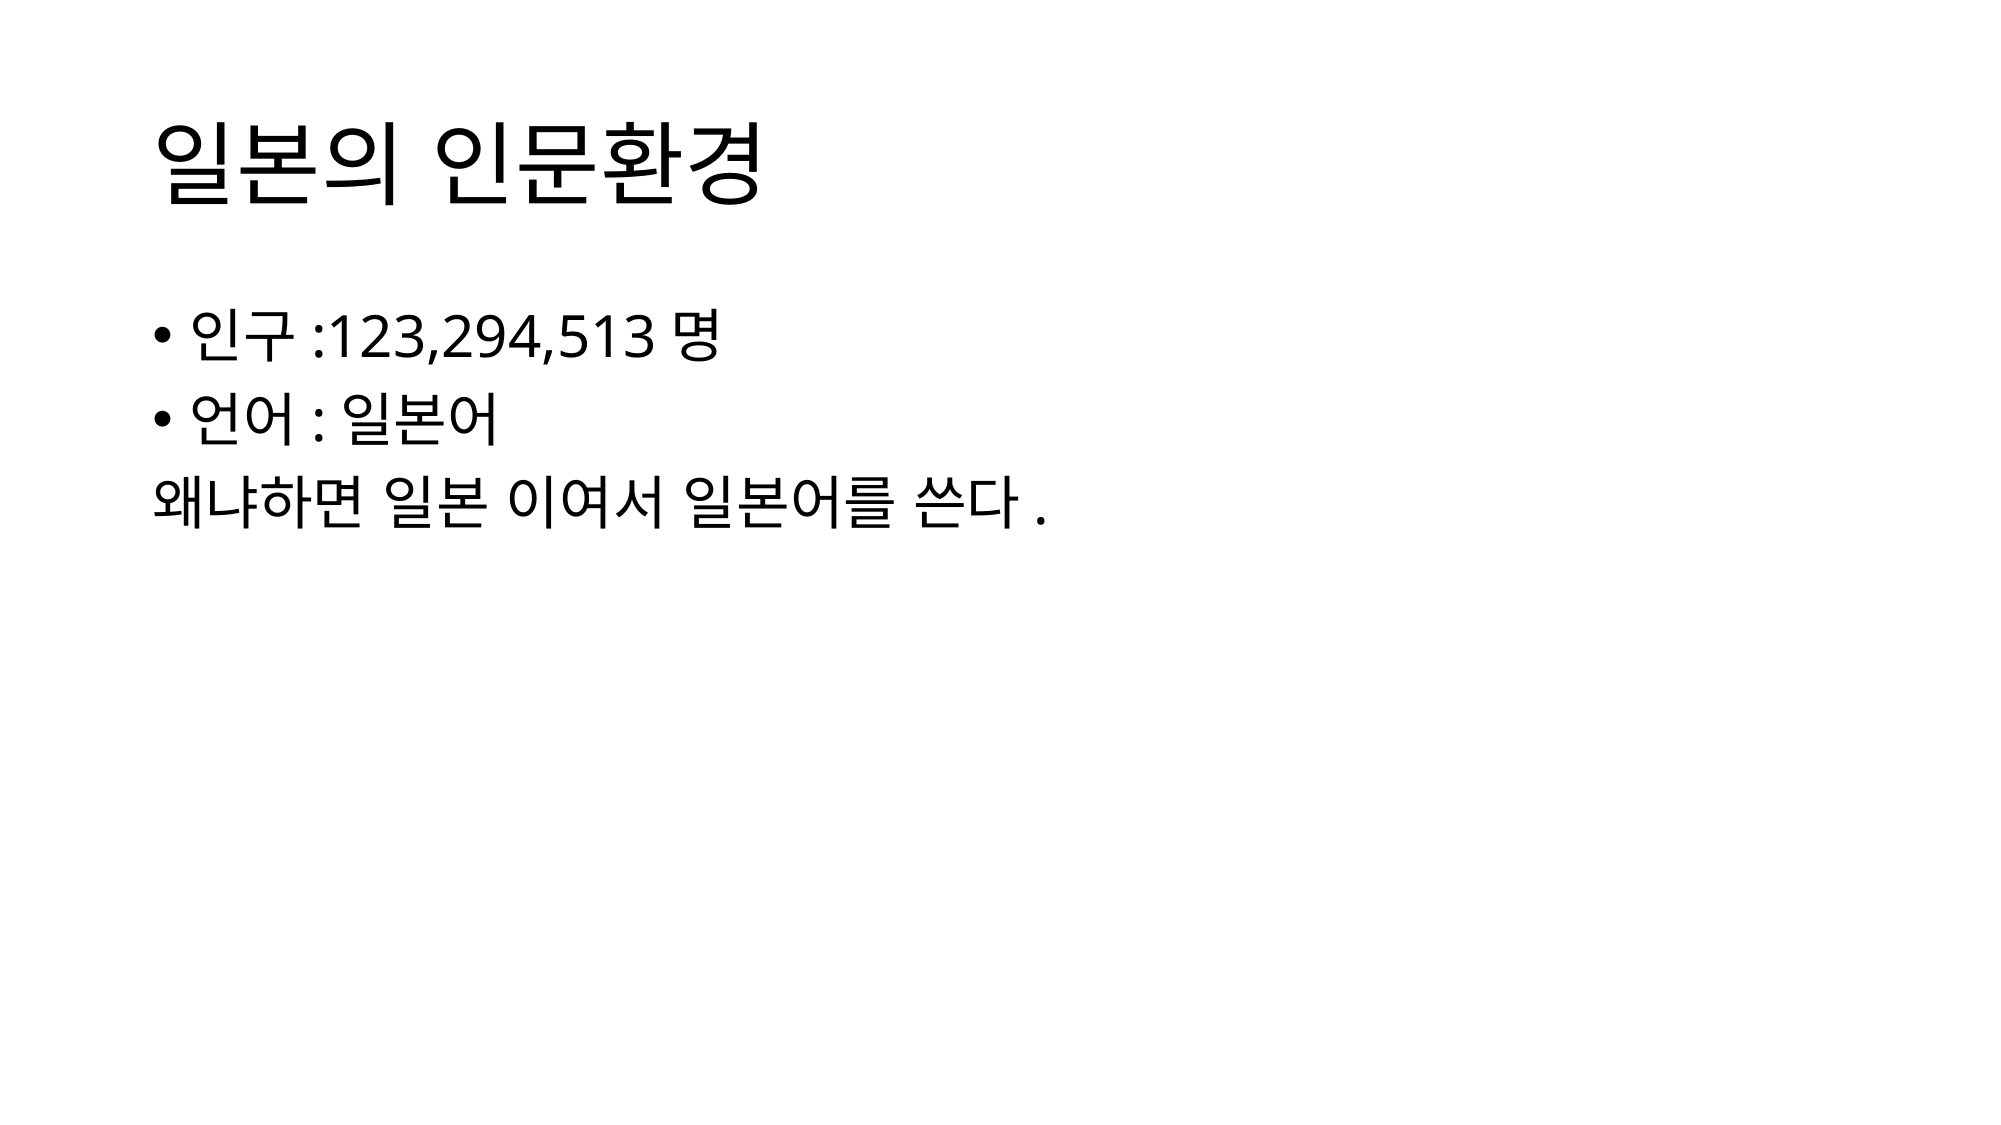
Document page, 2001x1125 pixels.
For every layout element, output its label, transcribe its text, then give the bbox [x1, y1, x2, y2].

title 일본의 인문환경 [137, 59, 1863, 278]
list 인구:123,294,513명 언어:일본어 왜냐하면 일본 이여서 일본어를 쓴다. [137, 299, 1863, 1014]
